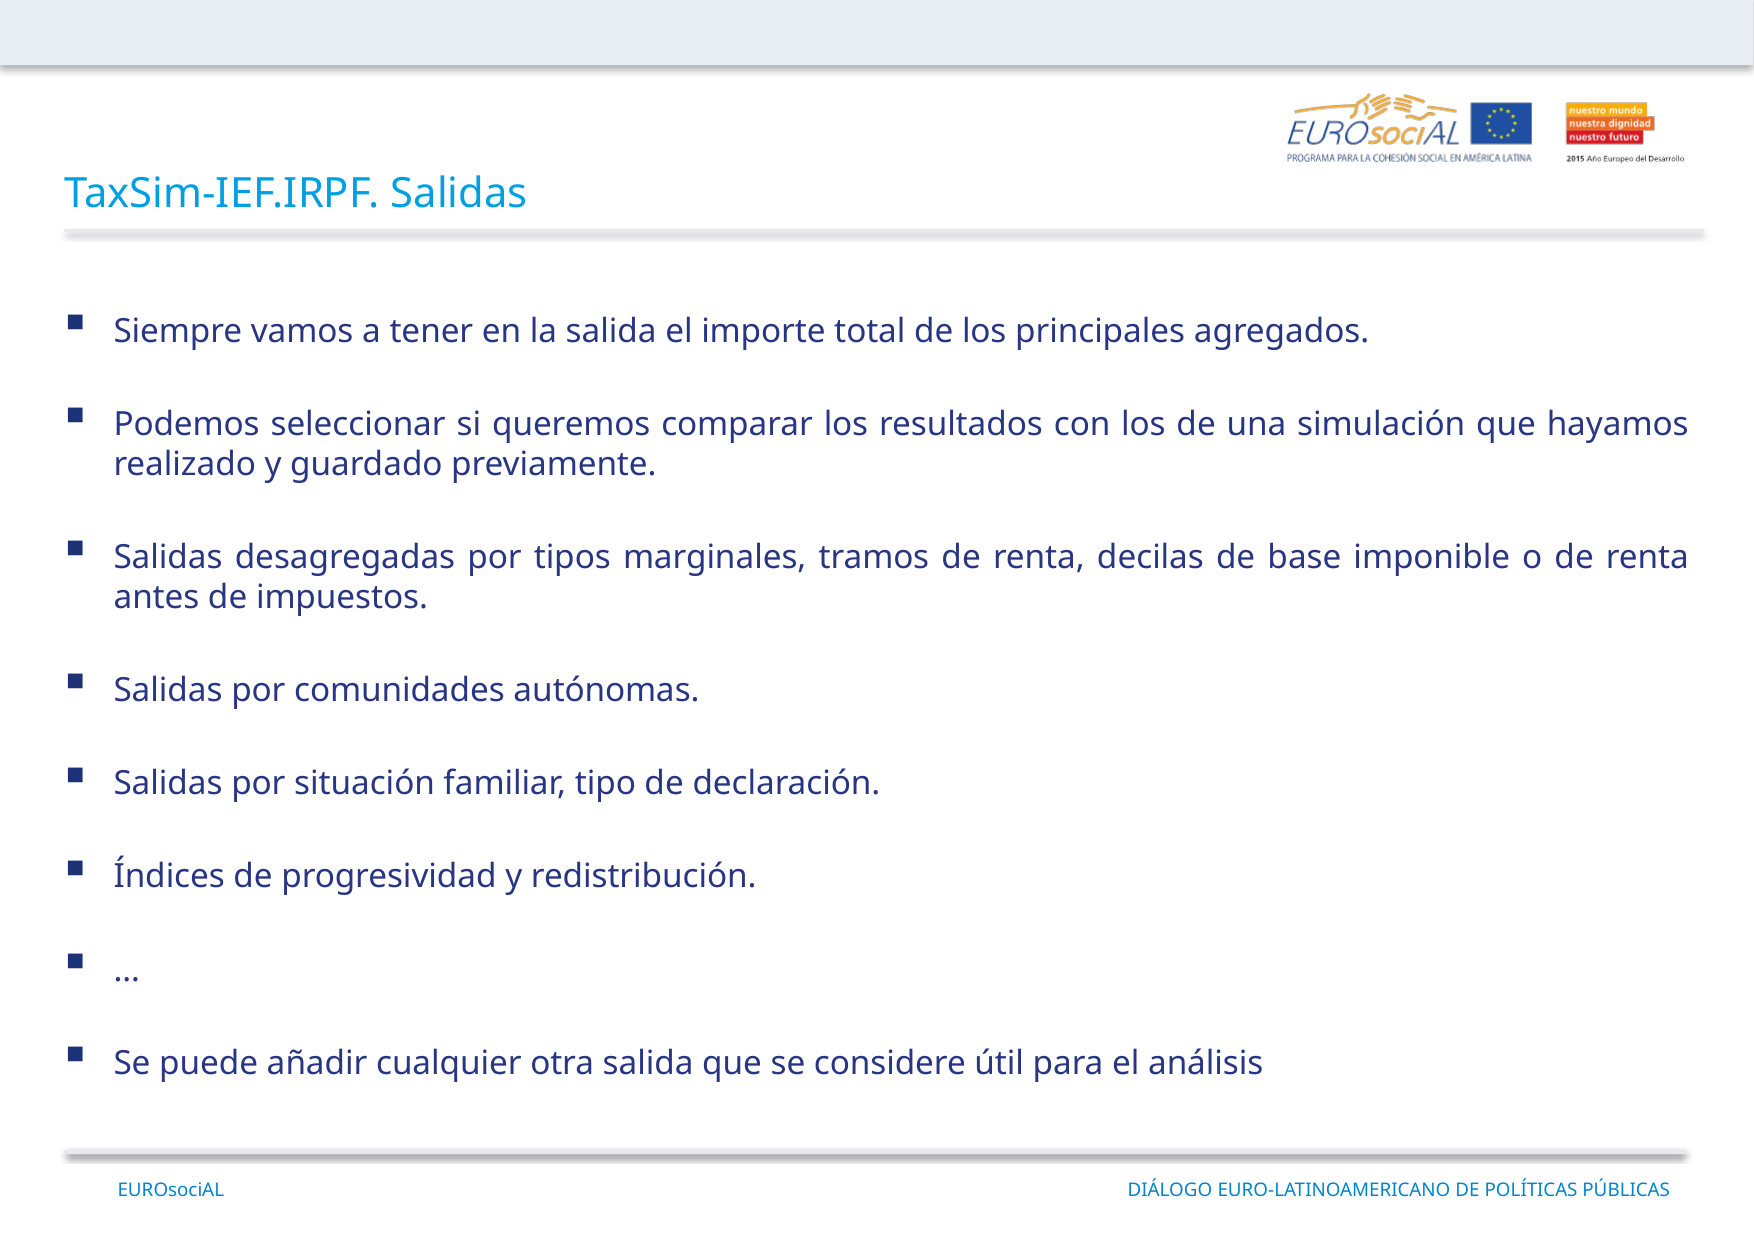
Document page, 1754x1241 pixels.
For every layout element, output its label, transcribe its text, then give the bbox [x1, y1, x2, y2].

text_box TaxSim-IEF.IRPF. Salidas [49, 158, 1628, 233]
text_box Siempre vamos a tener en la salida el importe total de los principales agregados. Podemos seleccionar si queremos comparar los resultados con los de una simulación que hayamos realizado y guardado previamente. Salidas desagregadas por tipos marginales, tramos de renta, decilas de base imponible o de renta antes de impuestos. Salidas por comunidades autónomas. Salidas por situación familiar, tipo de declaración. Índices de progresividad y redistribución. … Se puede añadir cualquier otra salida que se considere útil para el análisis [64, 289, 1692, 361]
picture [1278, 88, 1692, 173]
